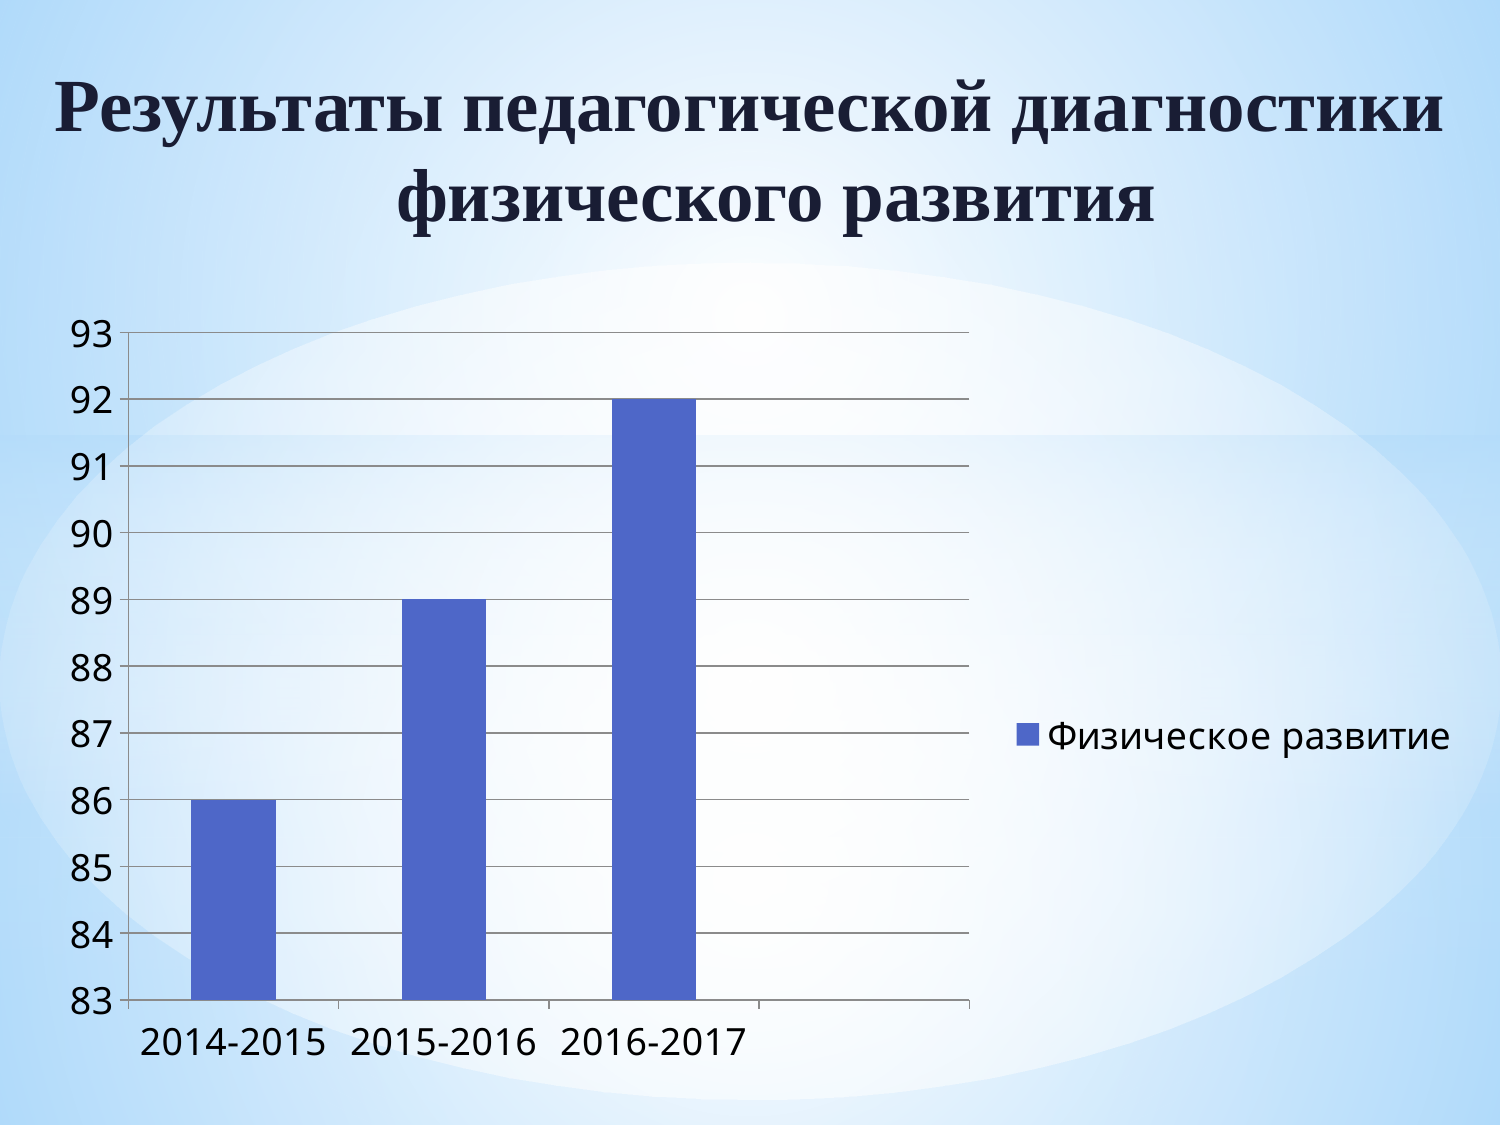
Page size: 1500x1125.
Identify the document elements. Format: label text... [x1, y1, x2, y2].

title Результаты педагогической диагностики физического развития [0, 0, 1500, 244]
chart [41, 290, 1471, 1083]
